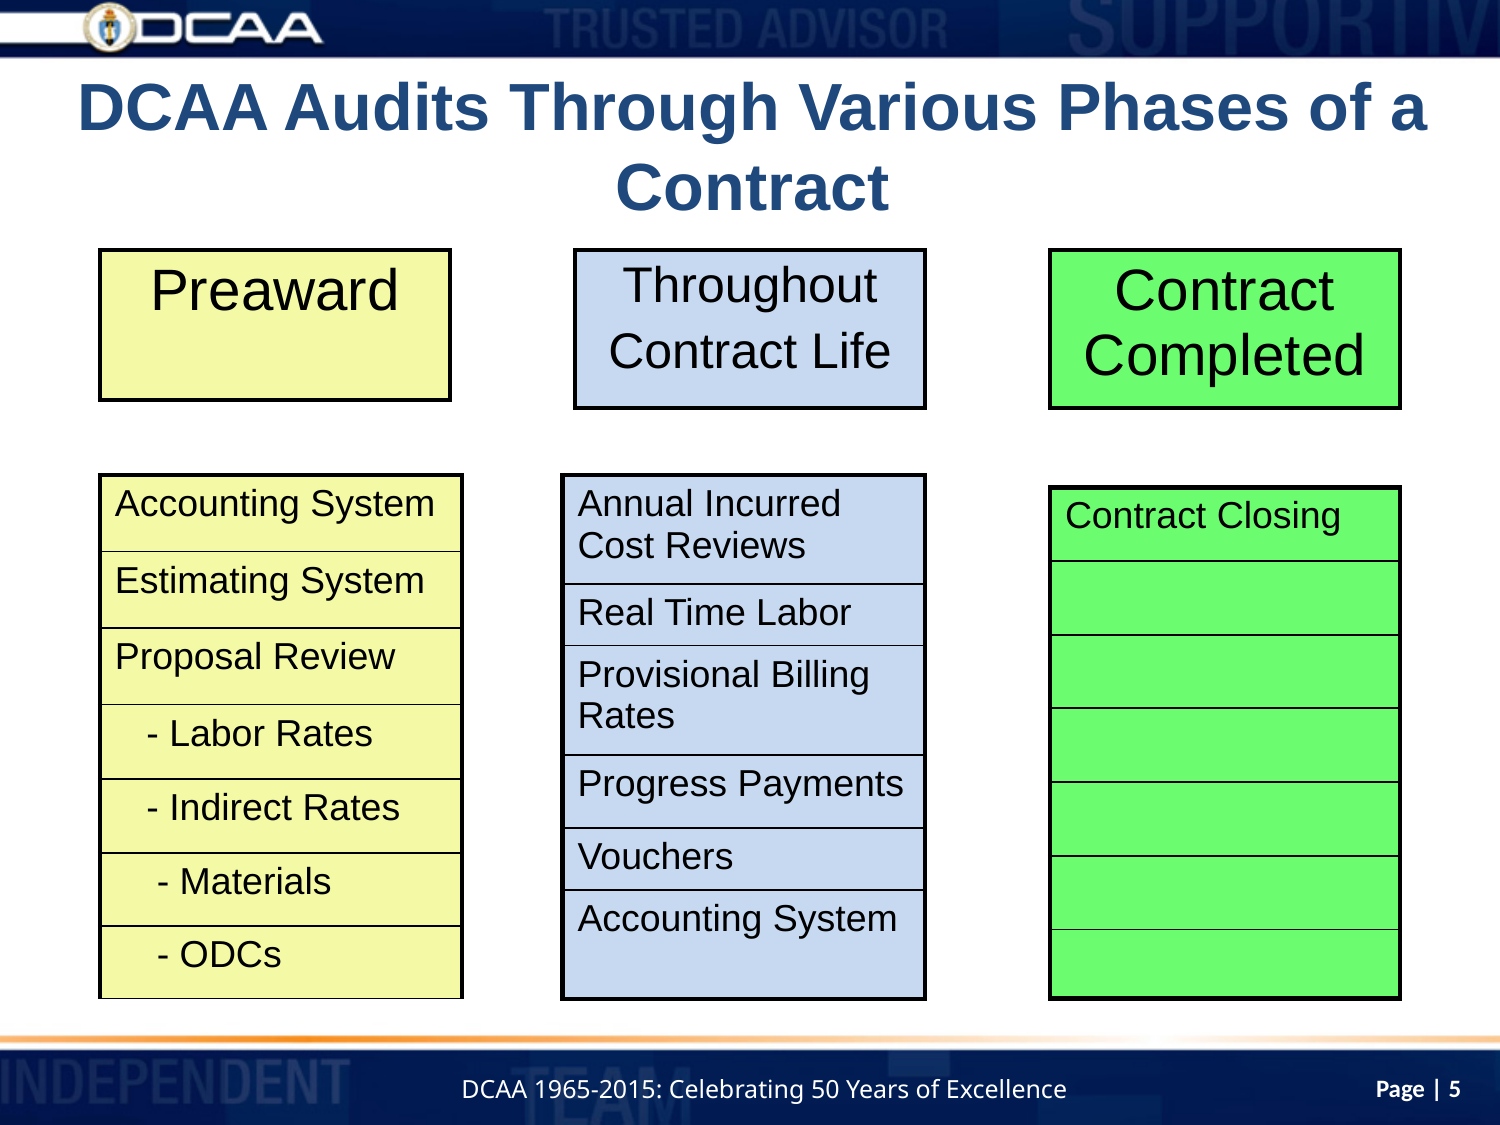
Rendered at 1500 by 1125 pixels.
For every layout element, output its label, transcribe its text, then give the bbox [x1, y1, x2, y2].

picture [0, 0, 1500, 1125]
table_cell Provisional Billing Rates [565, 646, 923, 754]
table_cell [1052, 636, 1398, 707]
table_cell [1052, 857, 1398, 929]
table_header Throughout Contract Life [577, 252, 923, 406]
title DCAA Audits Through Various Phases of a Contract [29, 56, 1477, 226]
table_header Preaward [102, 252, 448, 398]
table_cell [1052, 562, 1398, 634]
table_header Accounting System [102, 477, 460, 551]
table_cell - Materials [102, 854, 460, 925]
table_cell [1052, 930, 1398, 996]
text_box DCAA 1965-2015: Celebrating 50 Years of Excellence [446, 1066, 1083, 1112]
table_cell - Labor Rates [102, 705, 460, 778]
table_cell Proposal Review [102, 629, 460, 704]
table_cell Accounting System [565, 891, 923, 997]
slide_number Page | 5 [1234, 1065, 1477, 1111]
table_cell - ODCs [102, 927, 460, 998]
table_cell Real Time Labor [565, 585, 923, 645]
table_cell - Indirect Rates [102, 780, 460, 852]
table_header Annual Incurred Cost Reviews [565, 477, 923, 583]
table_cell [1052, 709, 1398, 781]
table_header Contract Closing [1052, 490, 1398, 560]
table_cell [1052, 783, 1398, 855]
table_cell Vouchers [565, 829, 923, 889]
table_cell Progress Payments [565, 756, 923, 827]
table_cell Estimating System [102, 552, 460, 627]
table_header Contract Completed [1052, 252, 1398, 406]
